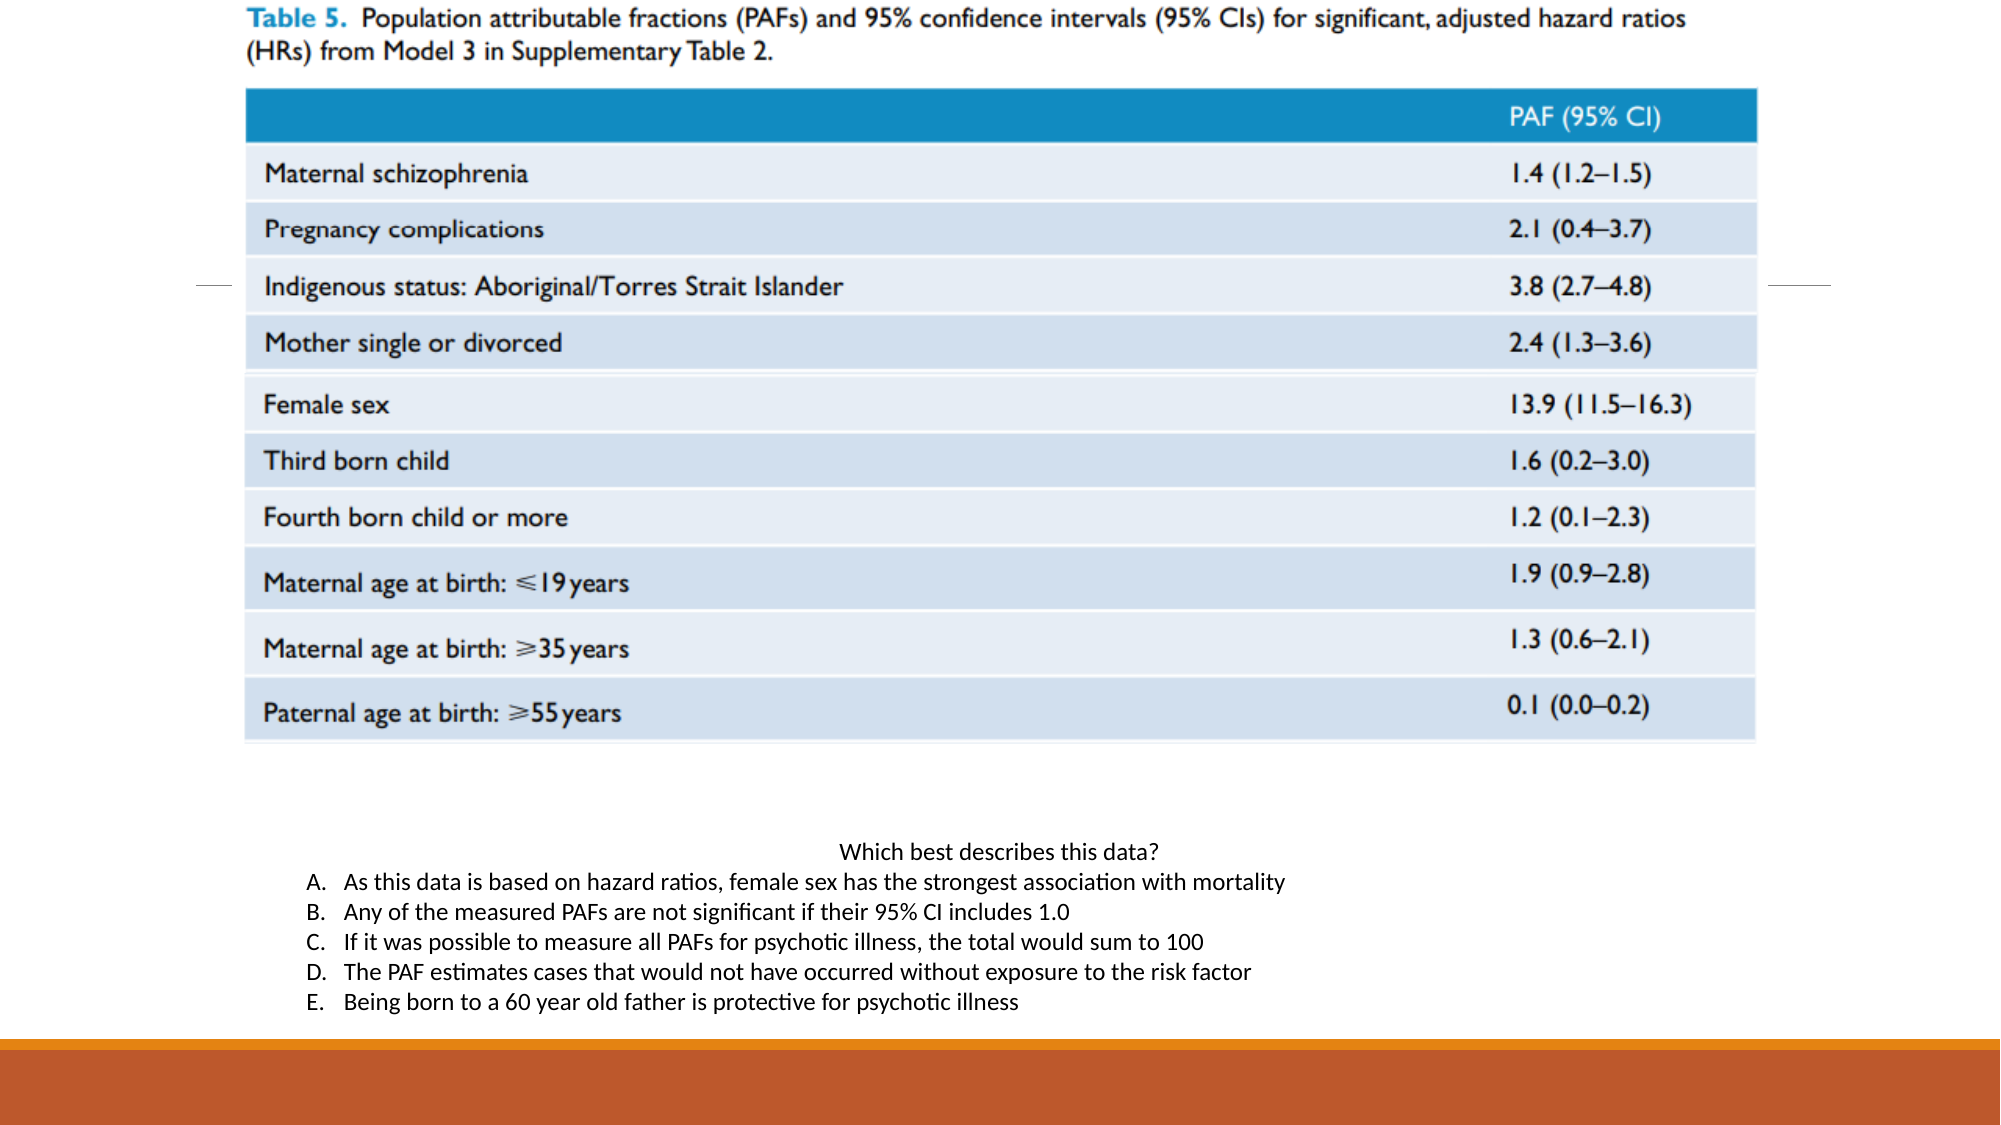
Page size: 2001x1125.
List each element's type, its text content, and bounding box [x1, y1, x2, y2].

text_box Which best describes this data? As this data is based on hazard ratios, female sex has the strongest association with mortality Any of the measured PAFs are not significant if their 95% CI includes 1.0 If it was possible to measure all PAFs for psychotic illness, the total would sum to 100 The PAF estimates cases that would not have occurred without exposure to the risk factor Being born to a 60 year old father is protective for psychotic illness [291, 828, 1708, 1023]
picture [232, 0, 1768, 745]
